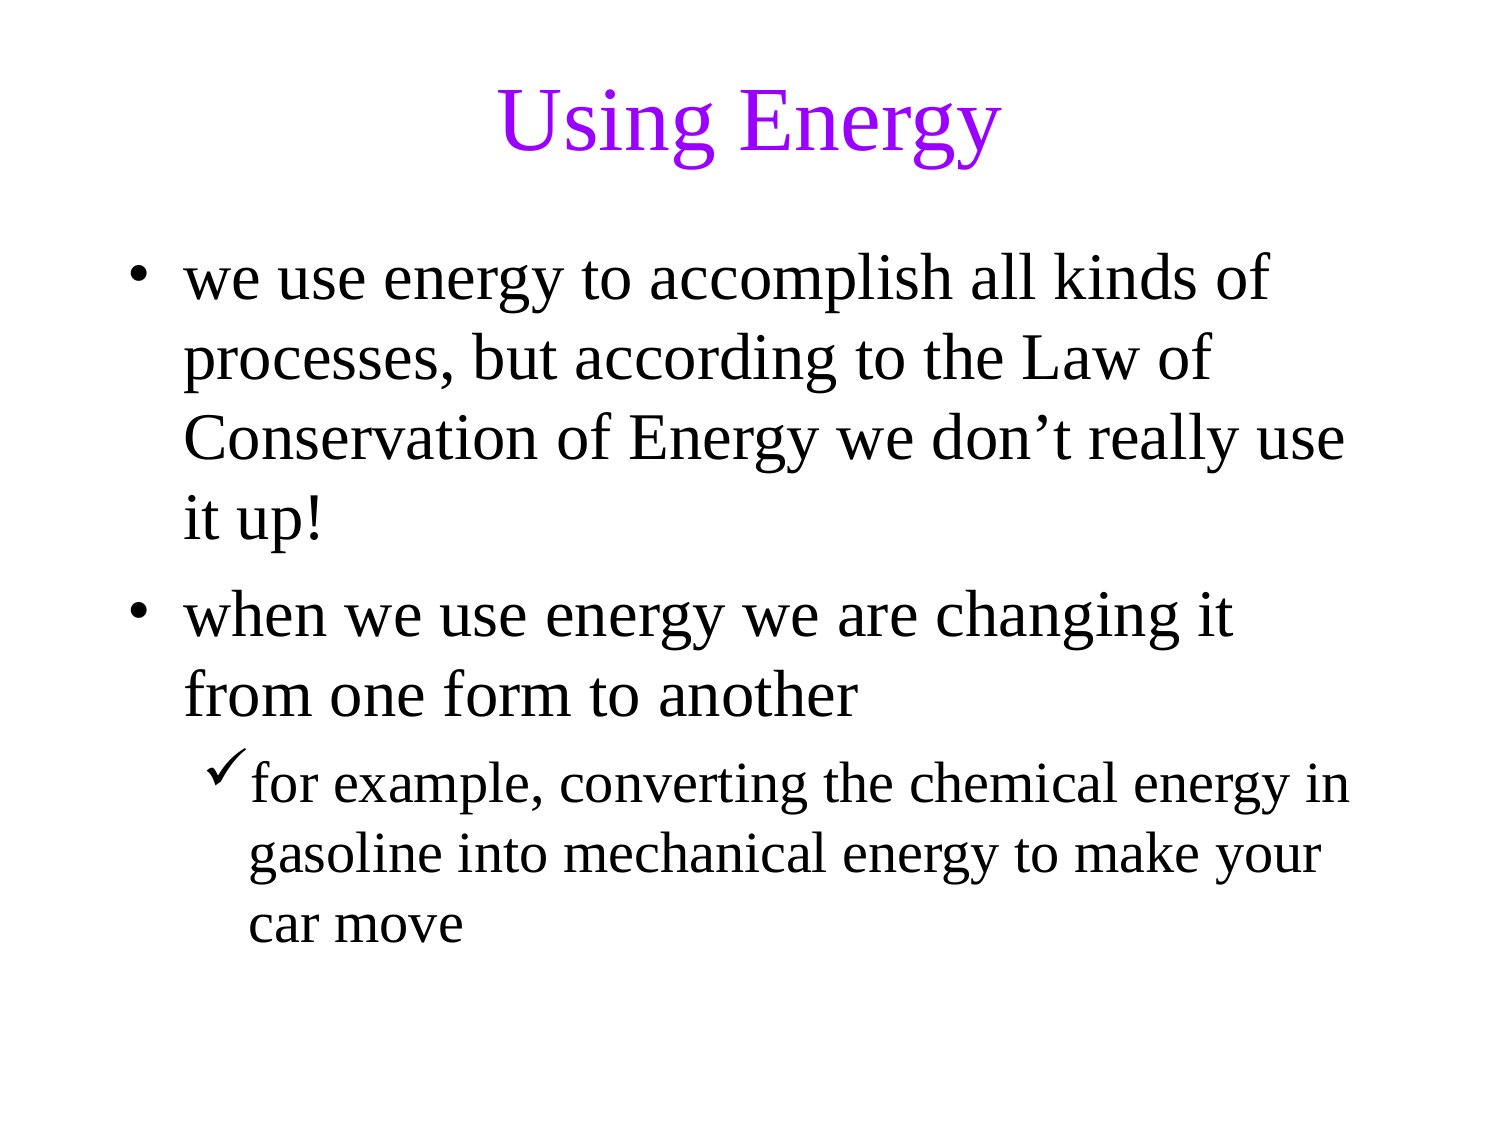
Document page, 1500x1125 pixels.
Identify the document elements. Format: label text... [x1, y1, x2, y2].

text_box Using Energy [112, 19, 1388, 208]
text_box we use energy to accomplish all kinds of processes, but according to the Law of Conservation of Energy we don’t really use it up! when we use energy we are changing it from one form to another for example, converting the chemical energy in gasoline into mechanical energy to make your car move [112, 224, 1375, 1000]
